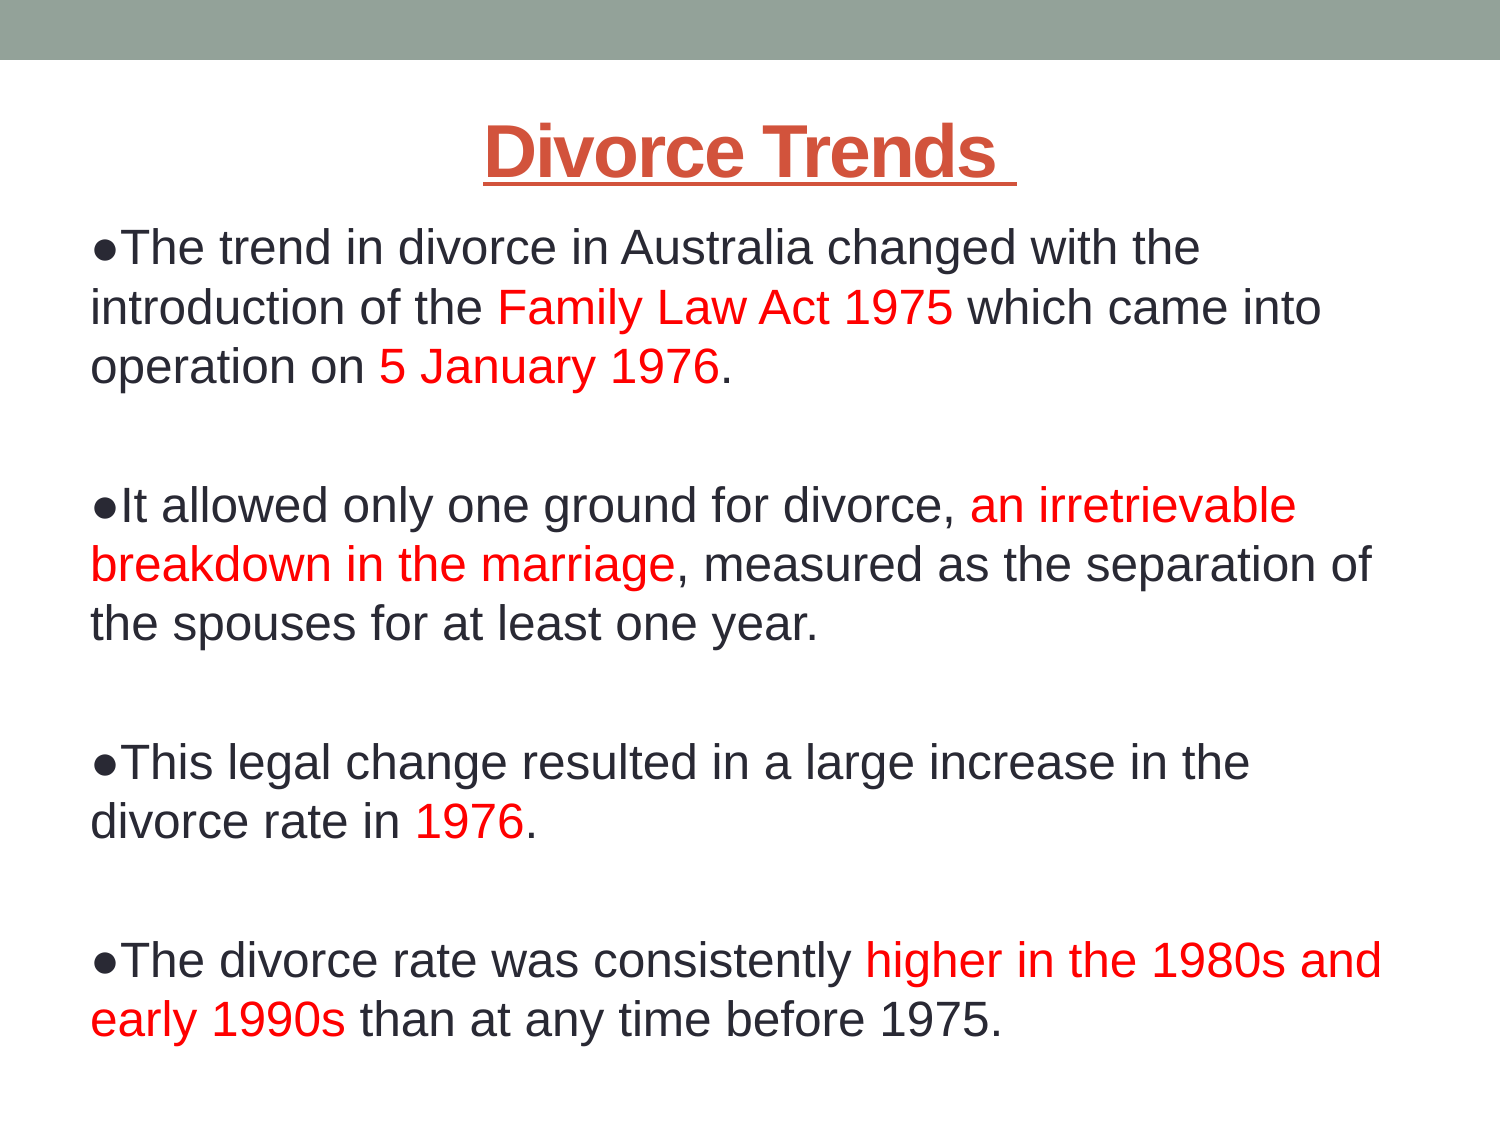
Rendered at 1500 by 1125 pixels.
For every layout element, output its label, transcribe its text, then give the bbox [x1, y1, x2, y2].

title Divorce Trends [75, 87, 1425, 208]
list ●The trend in divorce in Australia changed with the introduction of the Family Law Act 1975 which came into operation on 5 January 1976. ●It allowed only one ground for divorce, an irretrievable breakdown in the marriage, measured as the separation of the spouses for at least one year. ●This legal change resulted in a large increase in the divorce rate in 1976. ●The divorce rate was consistently higher in the 1980s and early 1990s than at any time before 1975. [75, 208, 1425, 1063]
